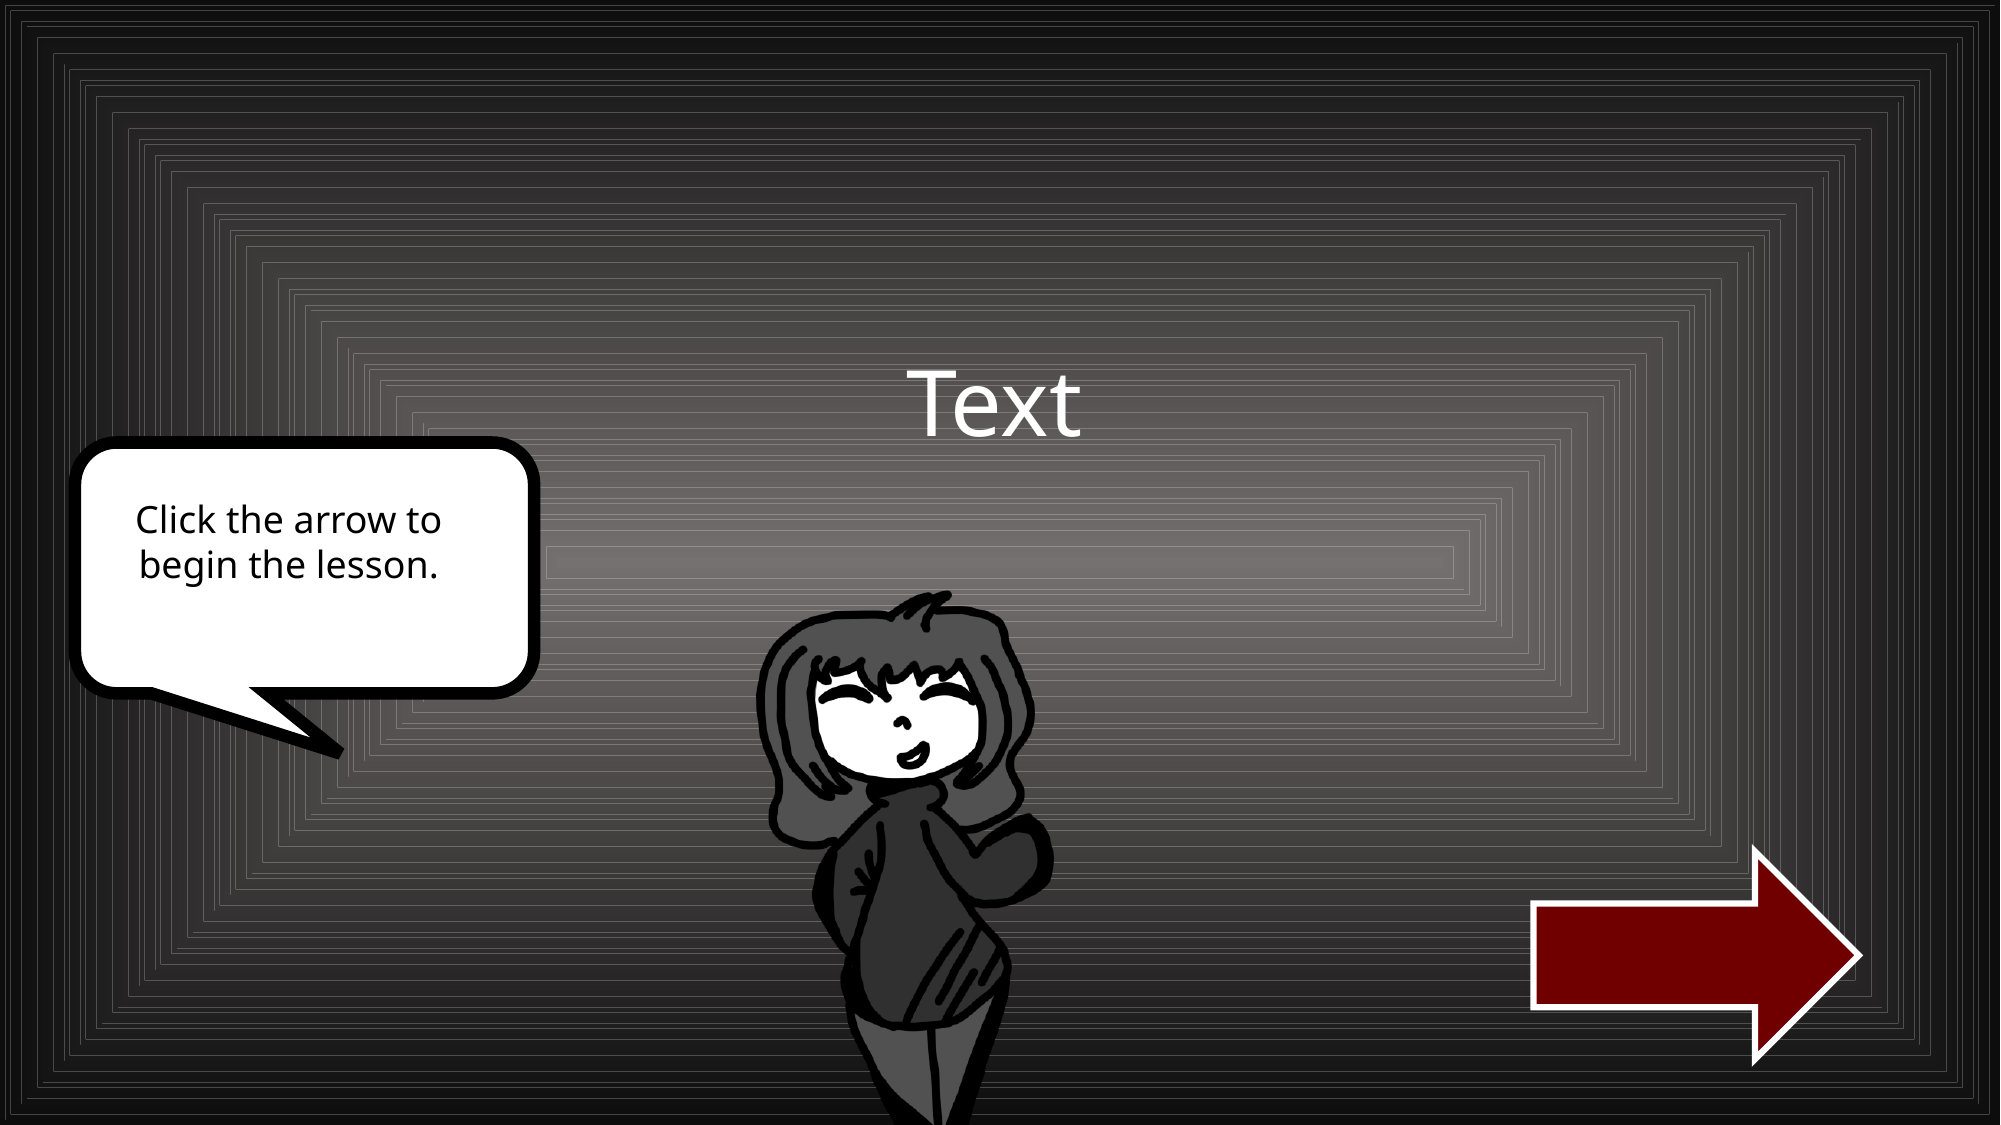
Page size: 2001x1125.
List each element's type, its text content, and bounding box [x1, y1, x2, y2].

title Text [132, 298, 1857, 516]
text_box [1532, 849, 1861, 1062]
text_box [74, 442, 535, 754]
picture [723, 539, 1090, 1125]
